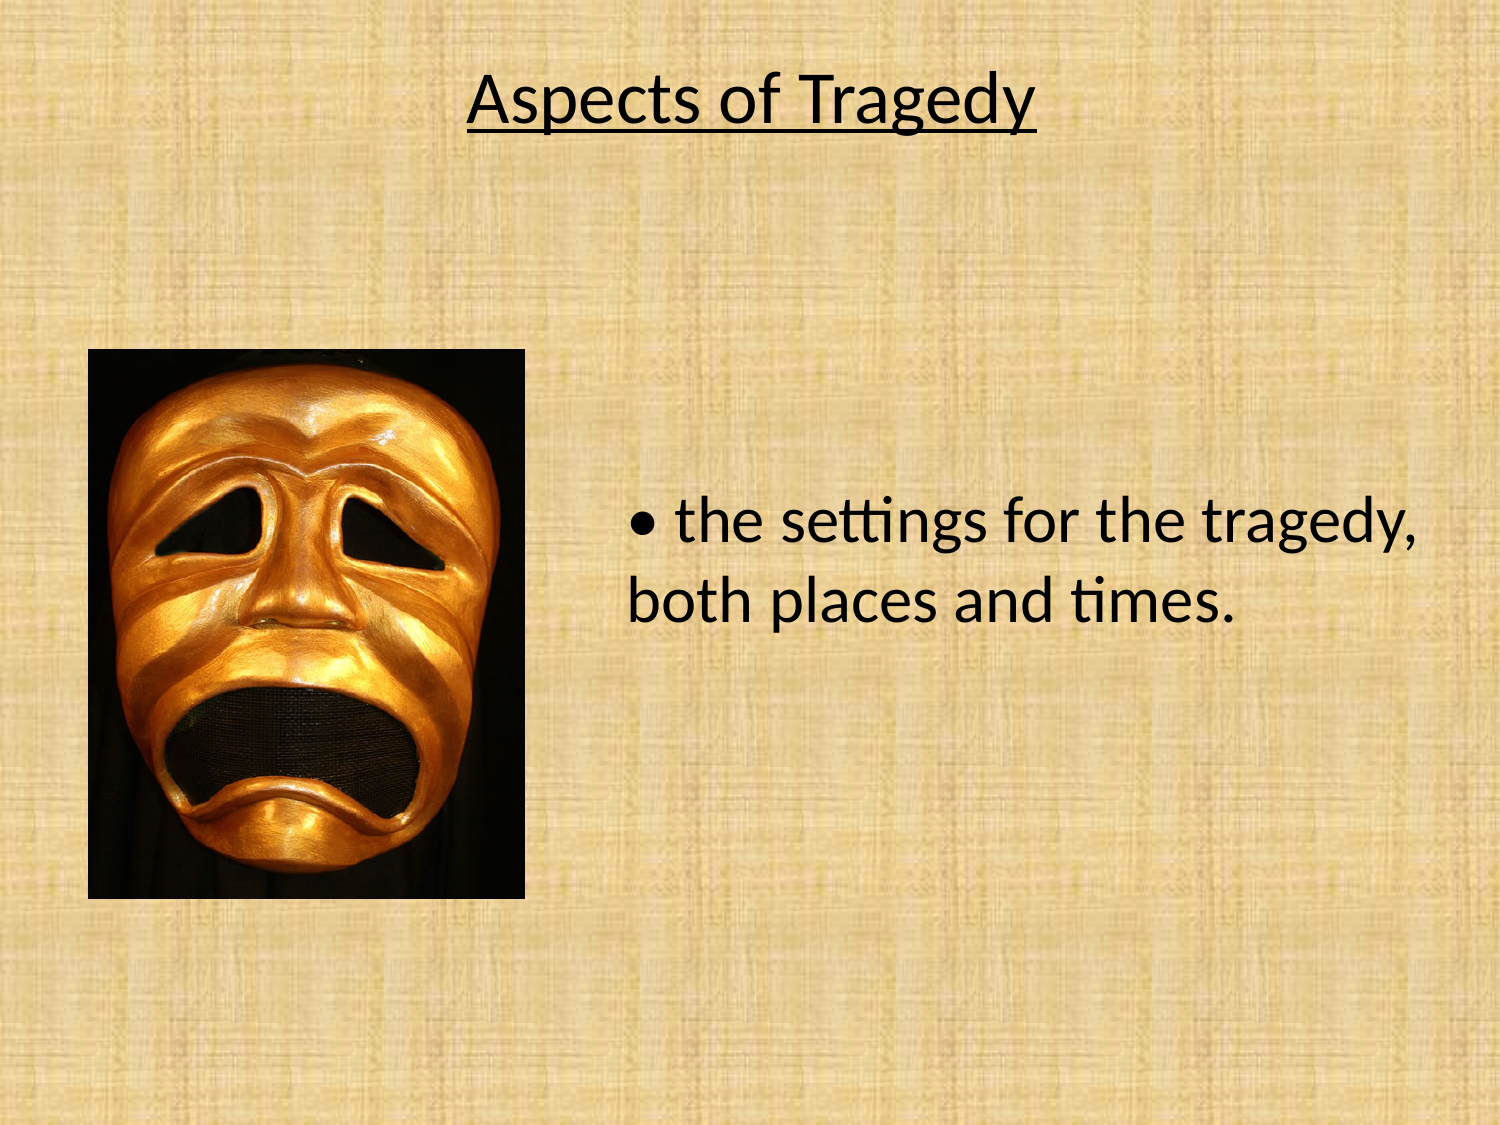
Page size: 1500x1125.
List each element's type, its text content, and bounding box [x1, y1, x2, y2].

picture [0, 0, 1500, 1125]
title Aspects of Tragedy [76, 0, 1427, 188]
text_box • the settings for the tragedy, both places and times. [611, 468, 1468, 643]
